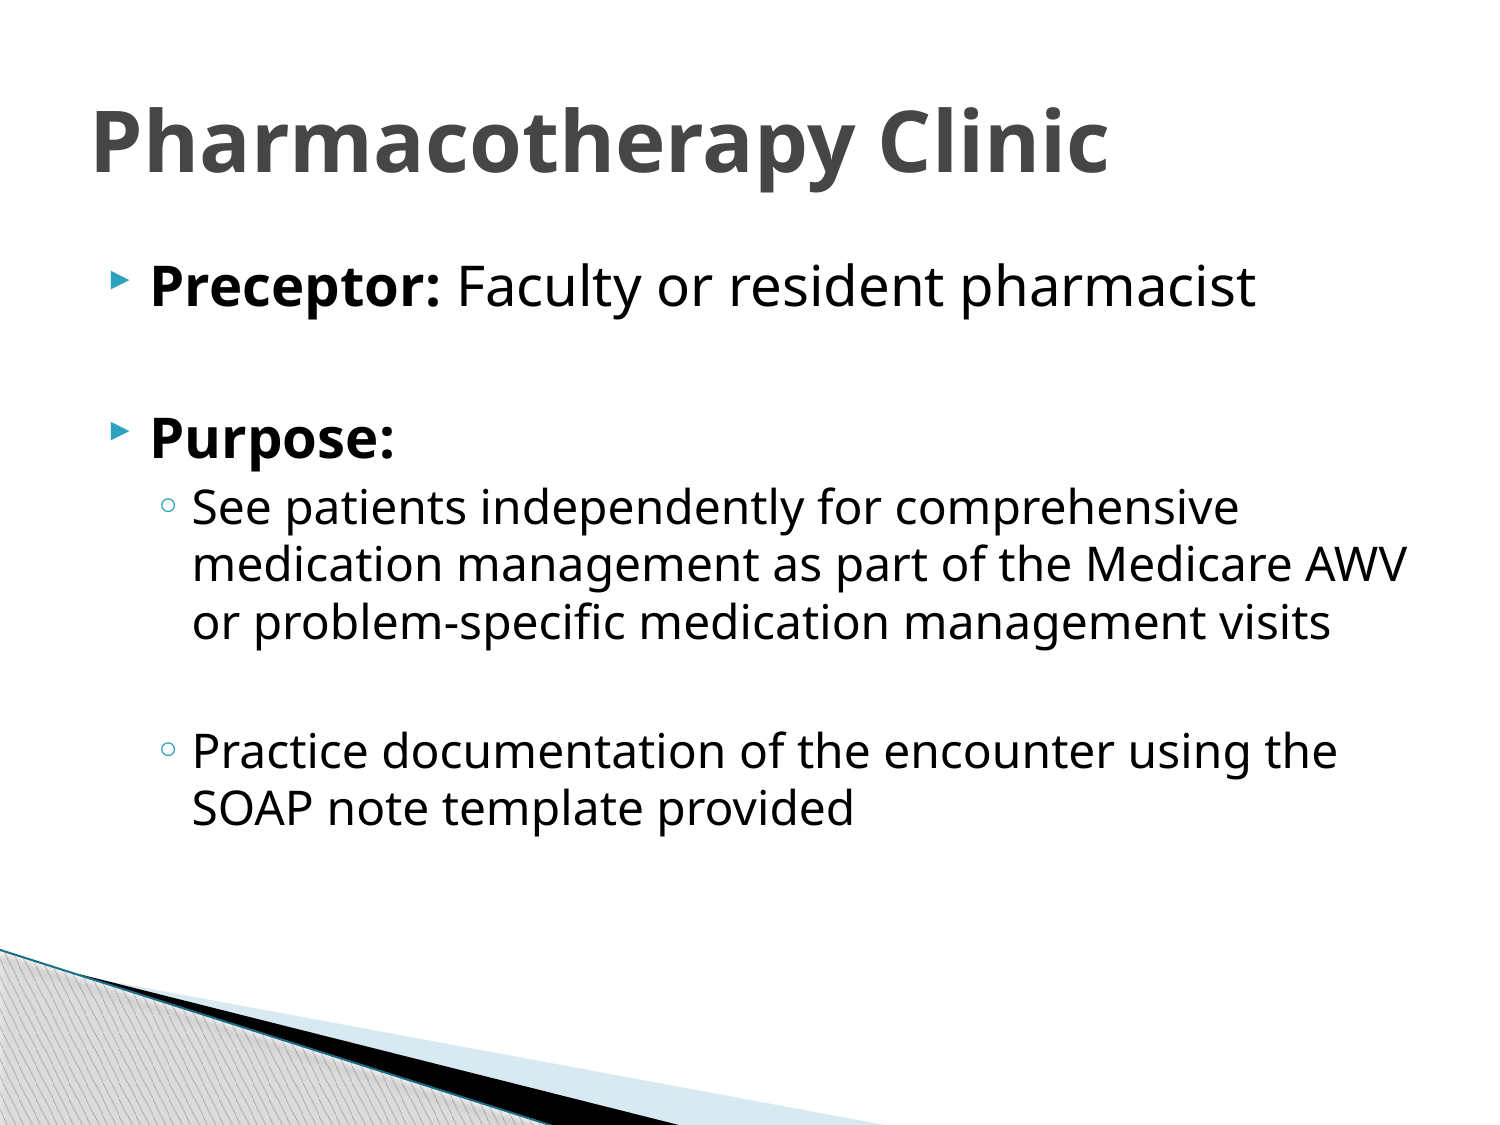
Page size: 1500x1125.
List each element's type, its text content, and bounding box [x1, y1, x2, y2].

title Pharmacotherapy Clinic [75, 45, 1425, 233]
list Preceptor: Faculty or resident pharmacist Purpose: See patients independently for comprehensive medication management as part of the Medicare AWV or problem-specific medication management visits Practice documentation of the encounter using the SOAP note template provided [75, 243, 1425, 986]
